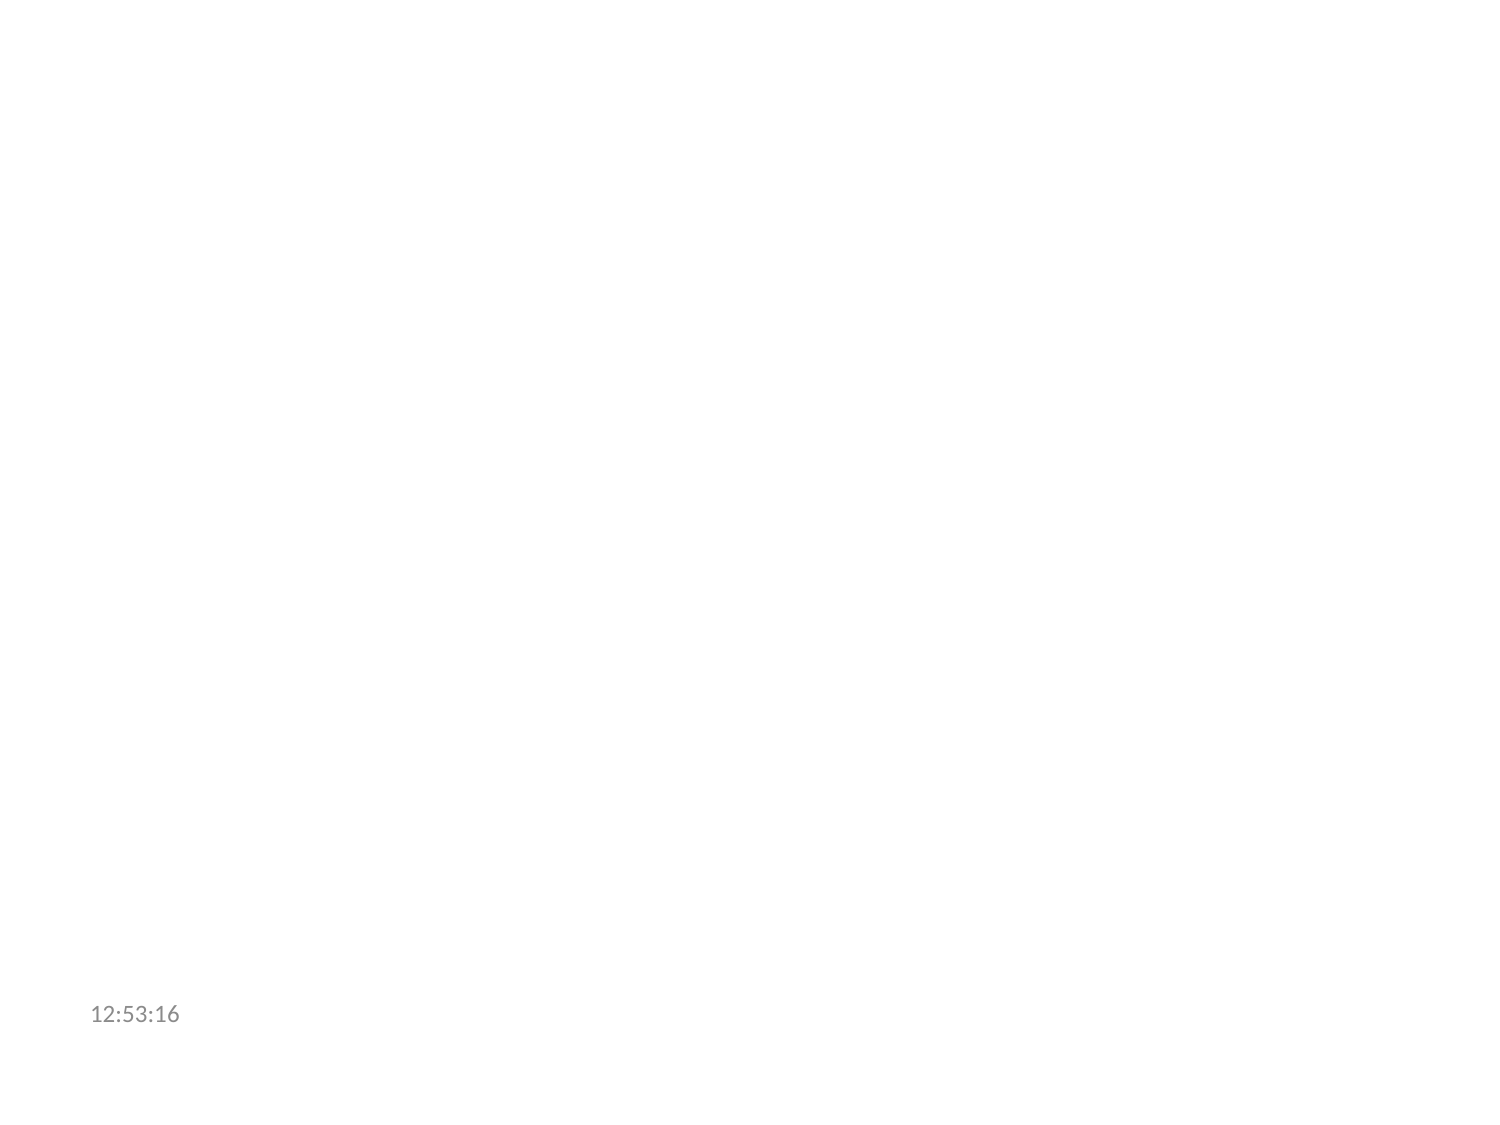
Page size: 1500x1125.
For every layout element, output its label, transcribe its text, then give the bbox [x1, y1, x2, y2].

text_box 15:35:09 [75, 982, 425, 1043]
